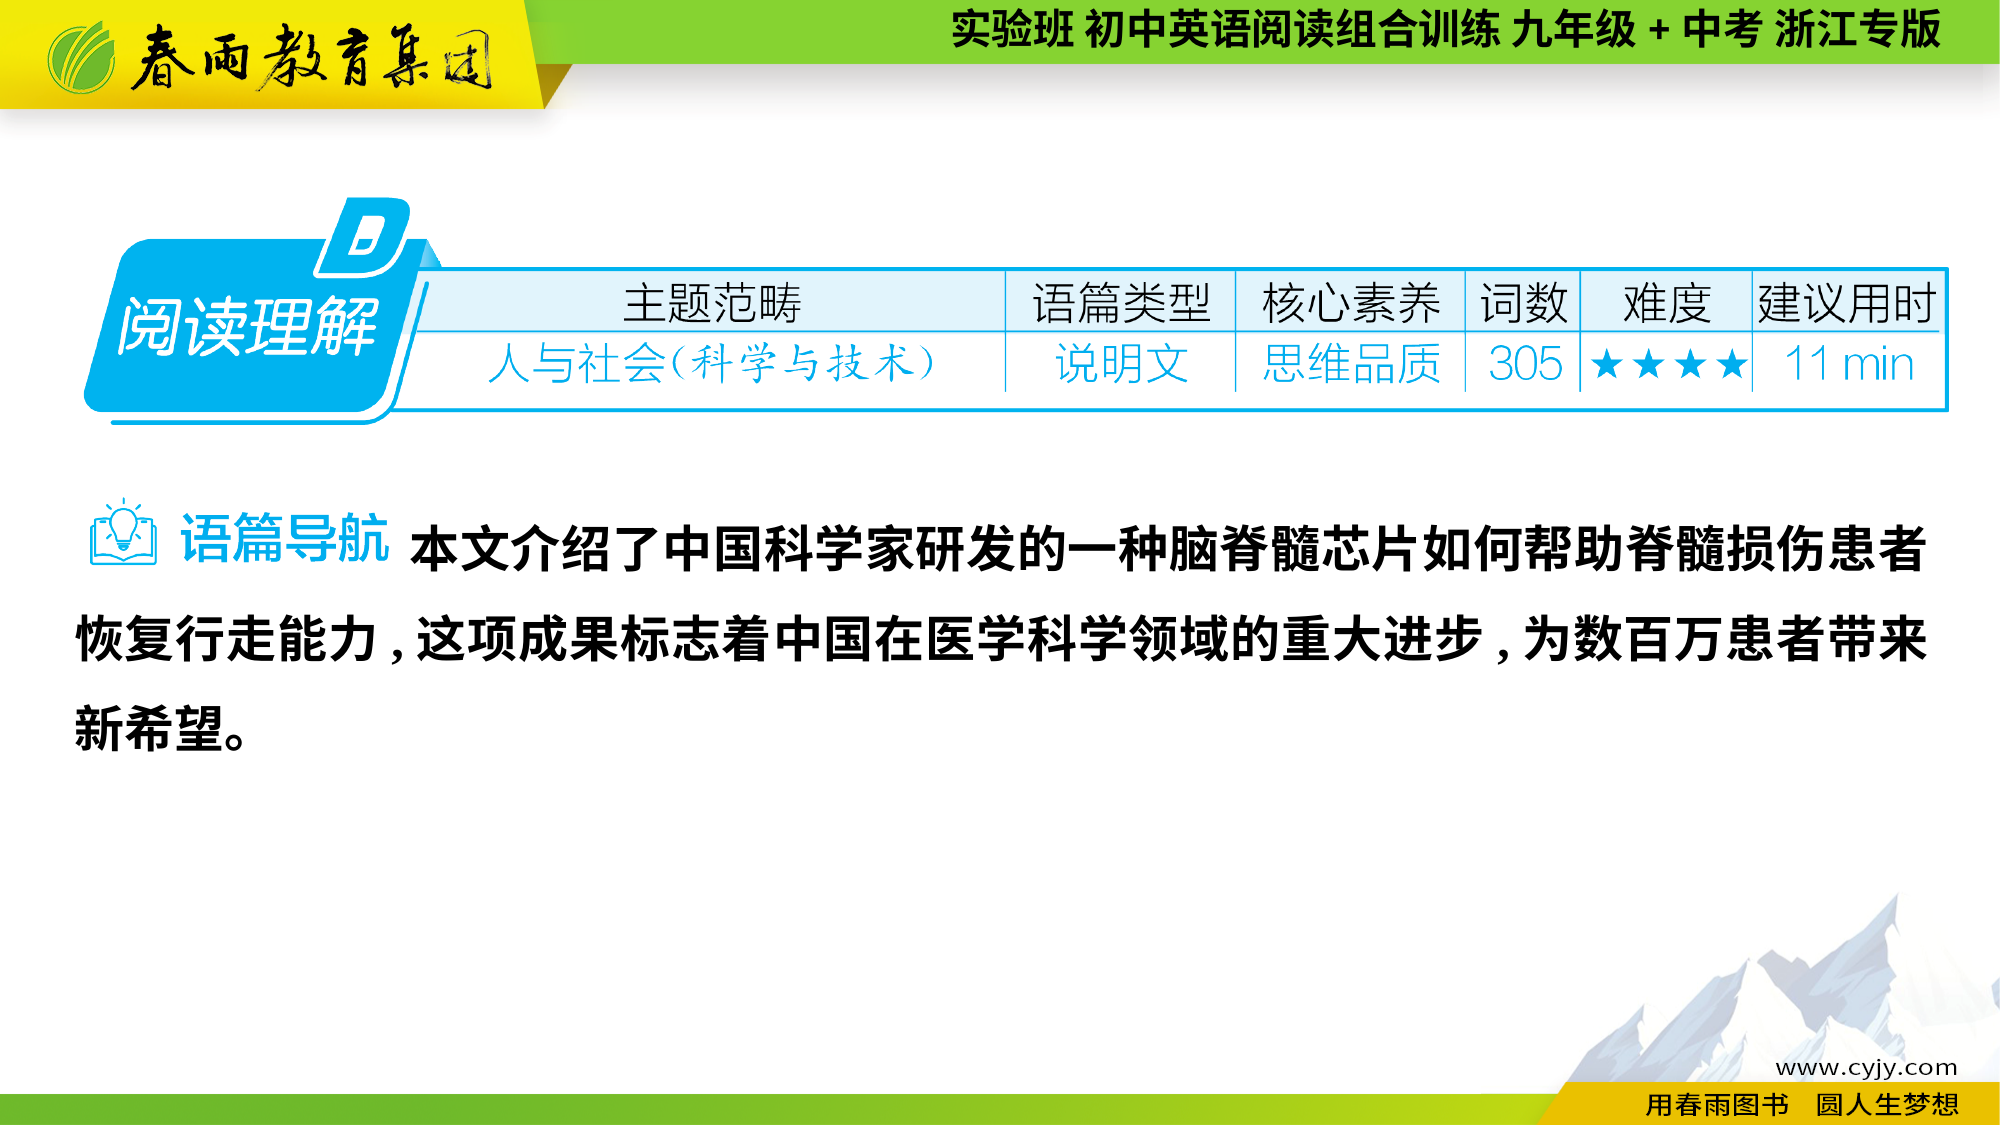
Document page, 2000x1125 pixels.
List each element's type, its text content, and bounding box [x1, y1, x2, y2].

picture [0, 0, 2000, 1125]
list 本文介绍了中国科学家研发的一种脑脊髓芯片如何帮助脊髓损伤患者恢复行走能力,这项成果标志着中国在医学科学领域的重大进步,为数百万患者带来新希望。 [59, 479, 1944, 768]
